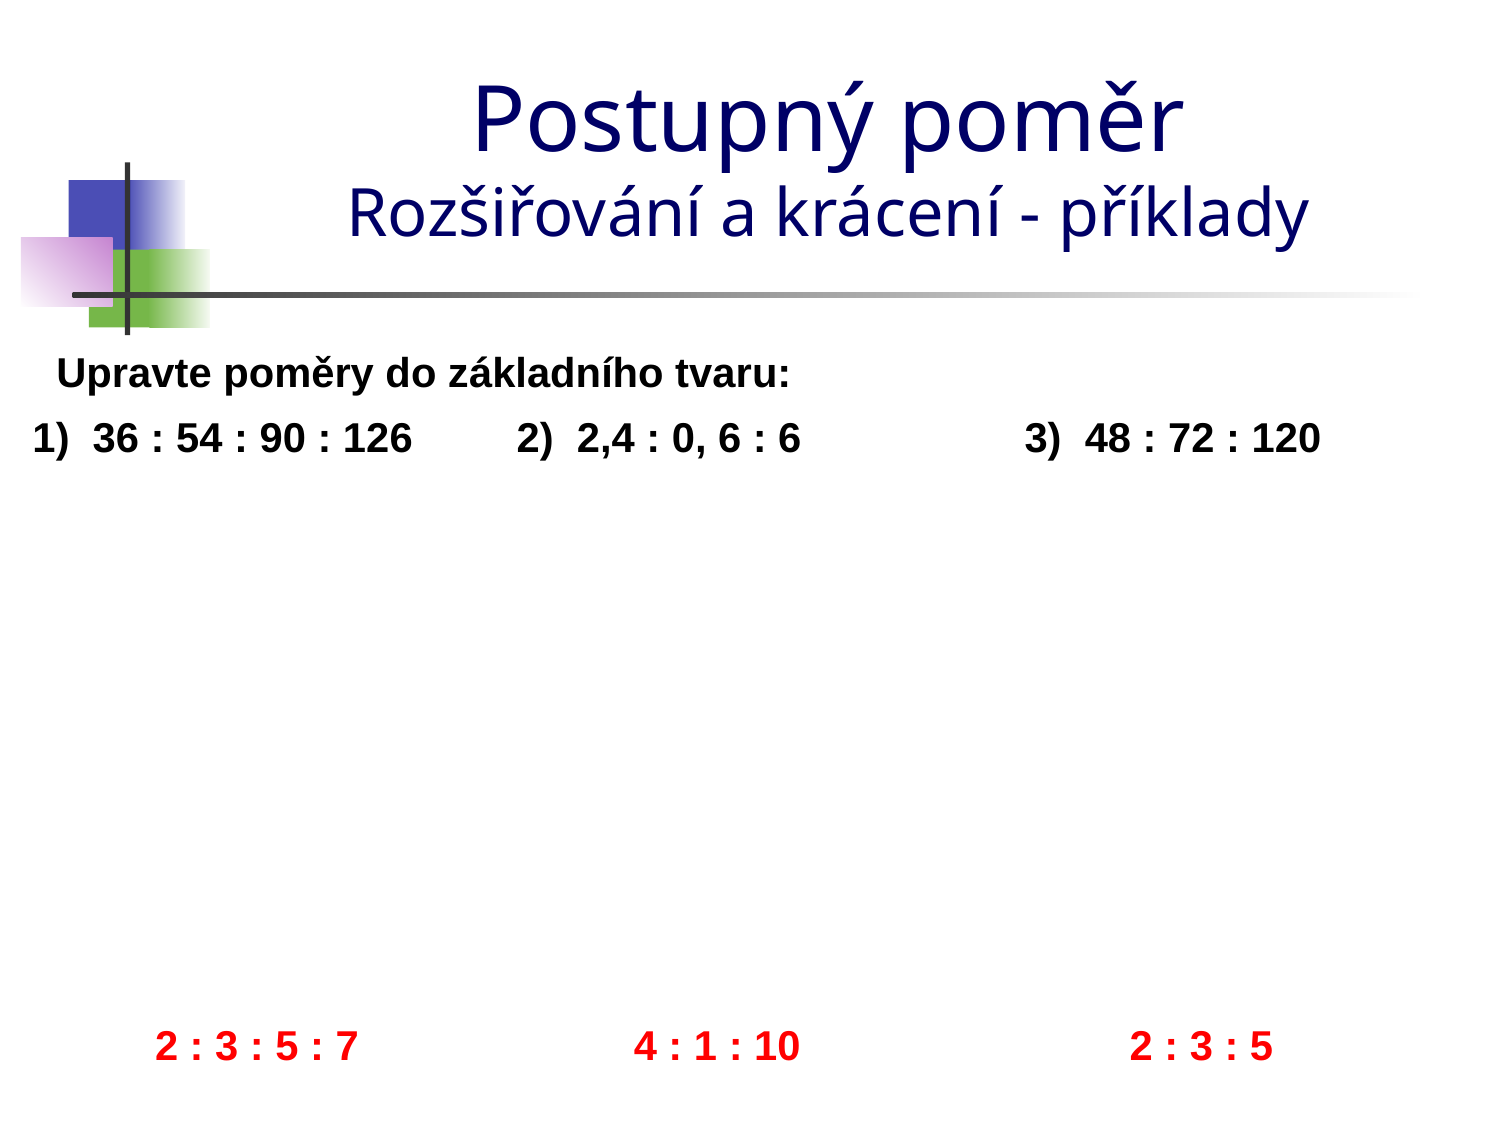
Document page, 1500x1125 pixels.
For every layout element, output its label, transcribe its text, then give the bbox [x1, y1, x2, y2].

title Postupný poměr Rozšiřování a krácení - příklady [188, 34, 1468, 276]
text_box Upravte poměry do základního tvaru: [41, 338, 809, 403]
text_box 2 : 3 : 5 : 7 [41, 1011, 450, 1077]
text_box 2) 2,4 : 0, 6 : 6 [501, 403, 910, 469]
text_box 2 : 3 : 5 [986, 1011, 1394, 1077]
text_box 4 : 1 : 10 [501, 1011, 910, 1077]
text_box 1) 36 : 54 : 90 : 126 [17, 403, 450, 469]
text_box 3) 48 : 72 : 120 [1009, 403, 1418, 468]
